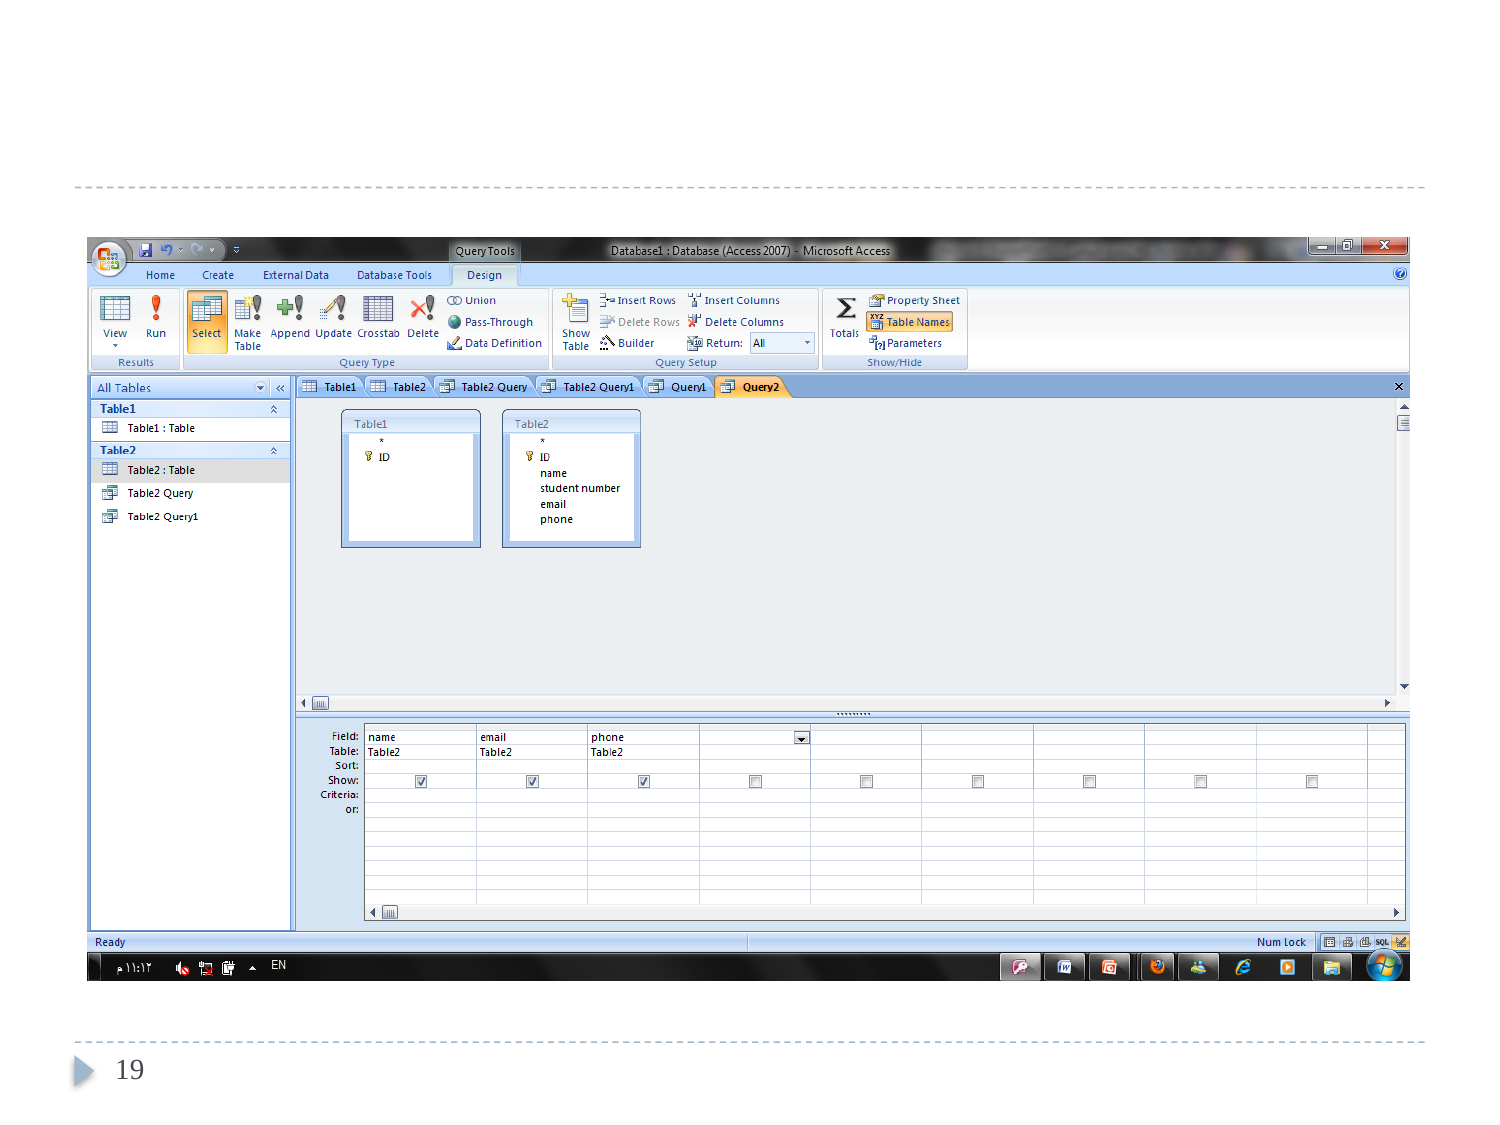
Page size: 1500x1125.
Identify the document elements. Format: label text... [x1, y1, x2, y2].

slide_number 19 [100, 1042, 426, 1103]
picture [87, 237, 1410, 981]
